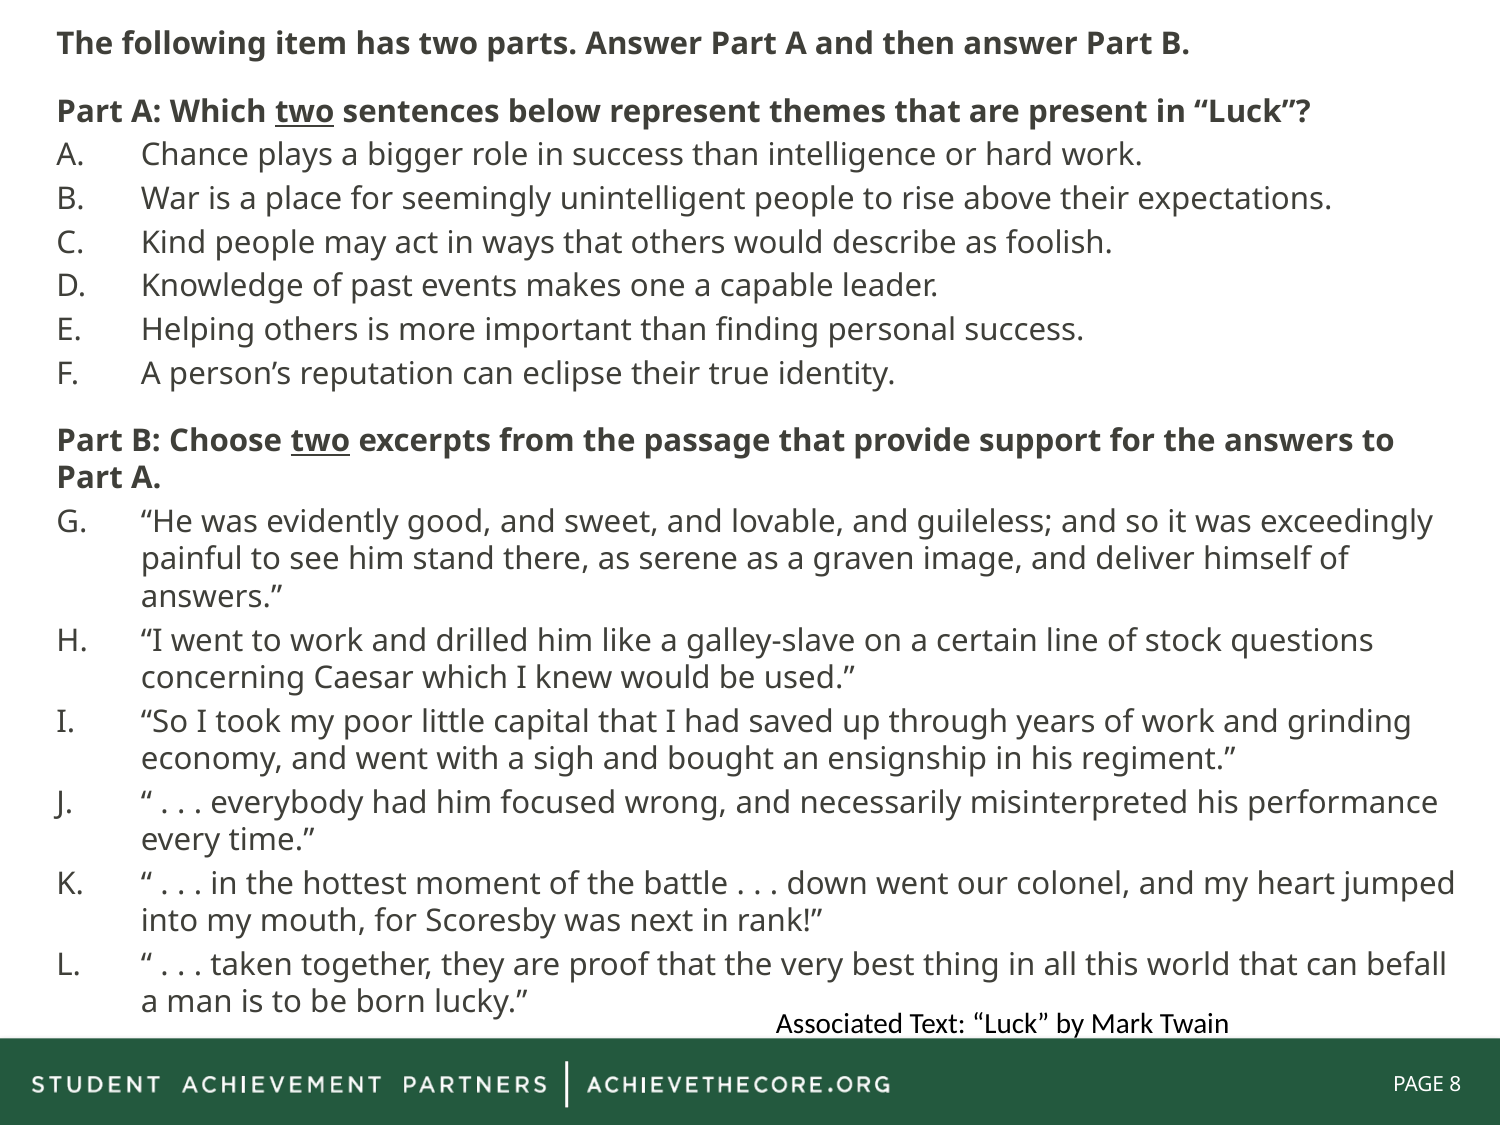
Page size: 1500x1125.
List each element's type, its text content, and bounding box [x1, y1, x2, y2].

text_box Associated Text: “Luck” by Mark Twain [761, 996, 1245, 1047]
list The following item has two parts. Answer Part A and then answer Part B. Part A: Which two sentences below represent themes that are present in “Luck”? Chance plays a bigger role in success than intelligence or hard work. War is a place for seemingly unintelligent people to rise above their expectations. Kind people may act in ways that others would describe as foolish. Knowledge of past events makes one a capable leader. Helping others is more important than finding personal success. A person’s reputation can eclipse their true identity. Part B: Choose two excerpts from the passage that provide support for the answers to Part A. “He was evidently good, and sweet, and lovable, and guileless; and so it was exceedingly painful to see him stand there, as serene as a graven image, and deliver himself of answers.” “I went to work and drilled him like a galley-slave on a certain line of stock questions concerning Caesar which I knew would be used.” “So I took my poor little capital that I had saved up through years of work and grinding economy, and went with a sigh and bought an ensignship in his regiment.” “ . . . everybody had him focused wrong, and necessarily misinterpreted his performance every time.” “ . . . in the hottest moment of the battle . . . down went our colonel, and my heart jumped into my mouth, for Scoresby was next in rank!” “ . . . taken together, they are proof that the very best thing in all this world that can befall a man is to be born lucky.” [41, 16, 1475, 1022]
